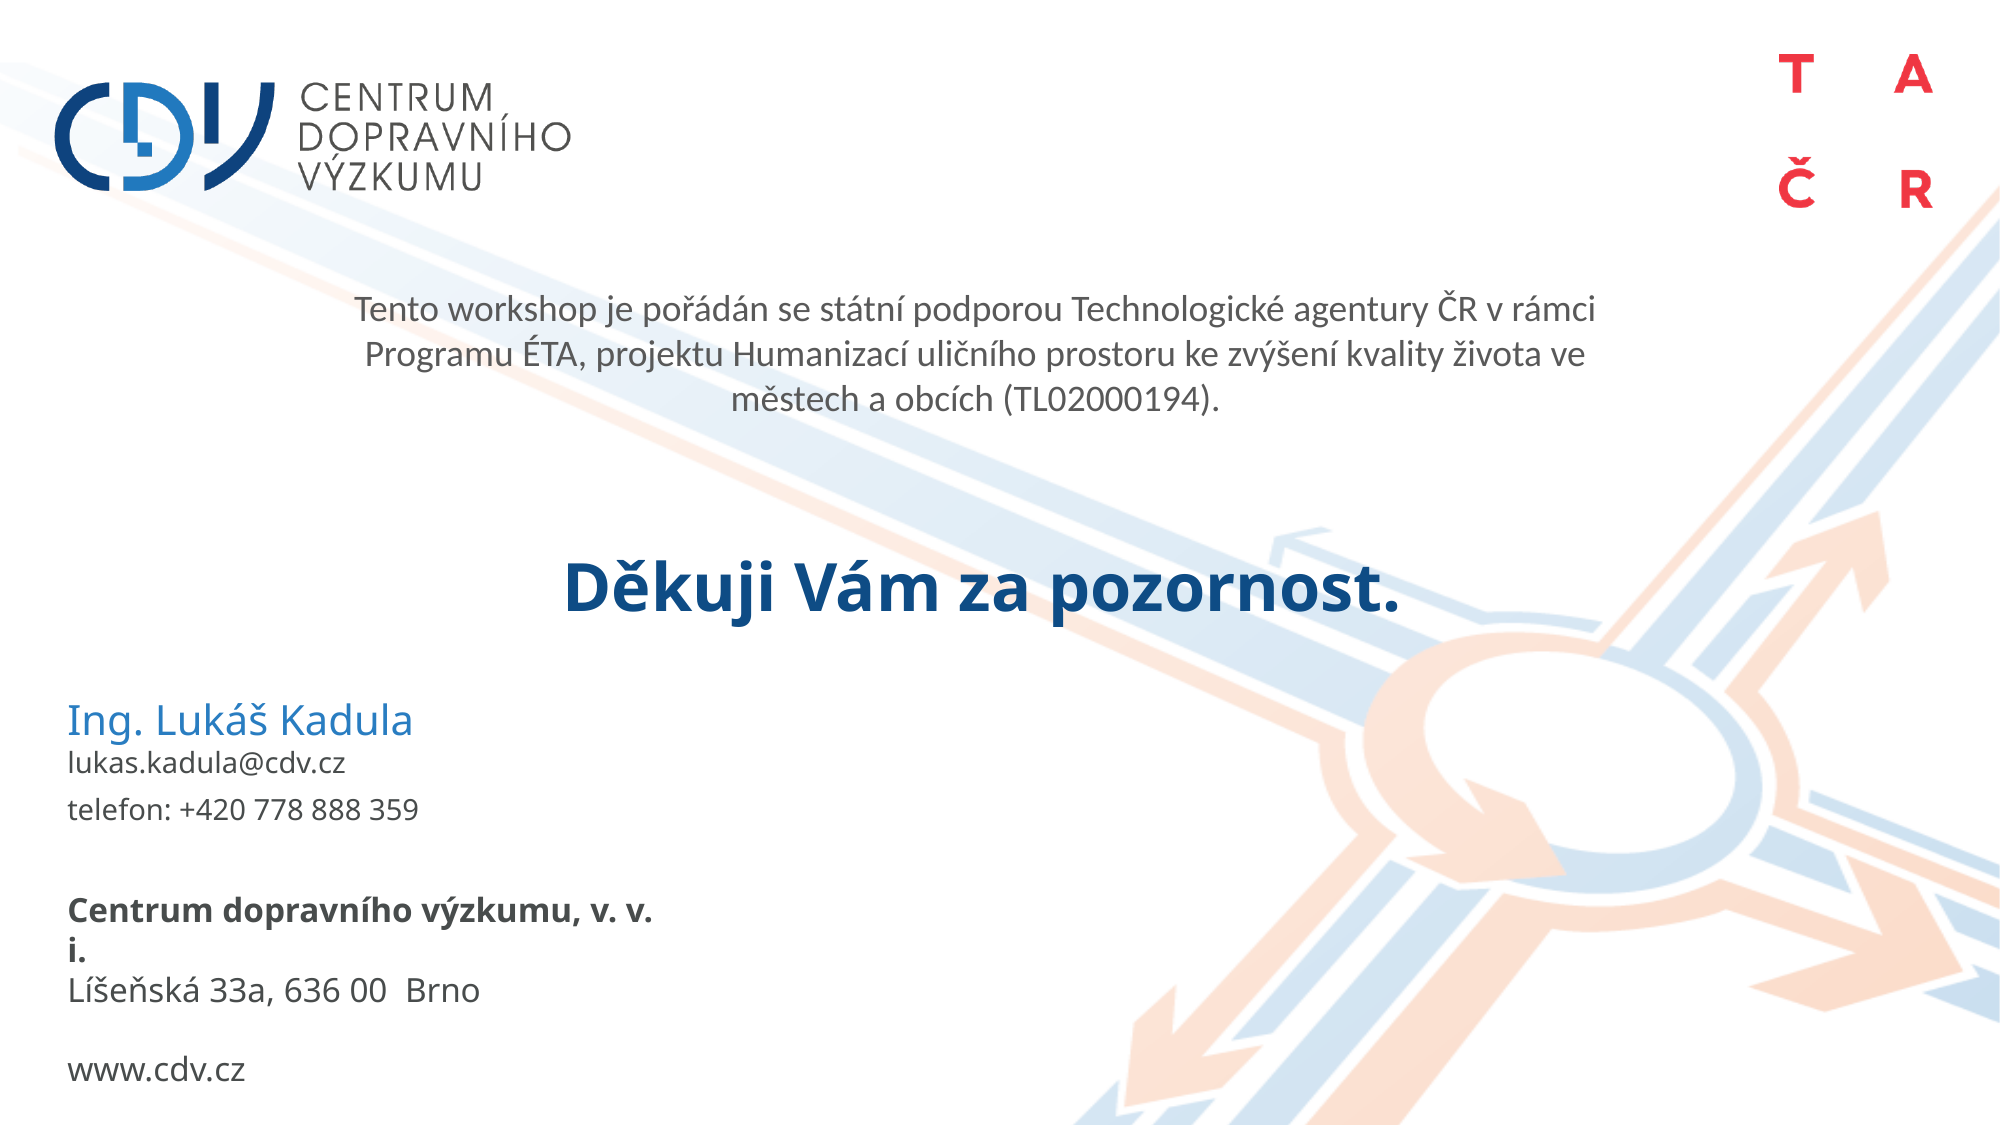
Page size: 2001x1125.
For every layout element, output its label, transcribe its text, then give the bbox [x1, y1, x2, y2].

text_box Tento workshop je pořádán se státní podporou Technologické agentury ČR v rámci Programu ÉTA, projektu Humanizací uličního prostoru ke zvýšení kvality života ve městech a obcích (TL02000194). [326, 231, 1625, 427]
text_box Děkuji Vám za pozornost. [326, 466, 1638, 623]
text_box Ing. Lukáš Kadula lukas.kadula@cdv.cz telefon: +420 778 888 359 [52, 636, 1351, 834]
text_box Centrum dopravního výzkumu, v. v. i. Líšeňská 33a, 636 00 Brno www.cdv.cz [52, 881, 678, 1097]
picture [0, 0, 2000, 1125]
